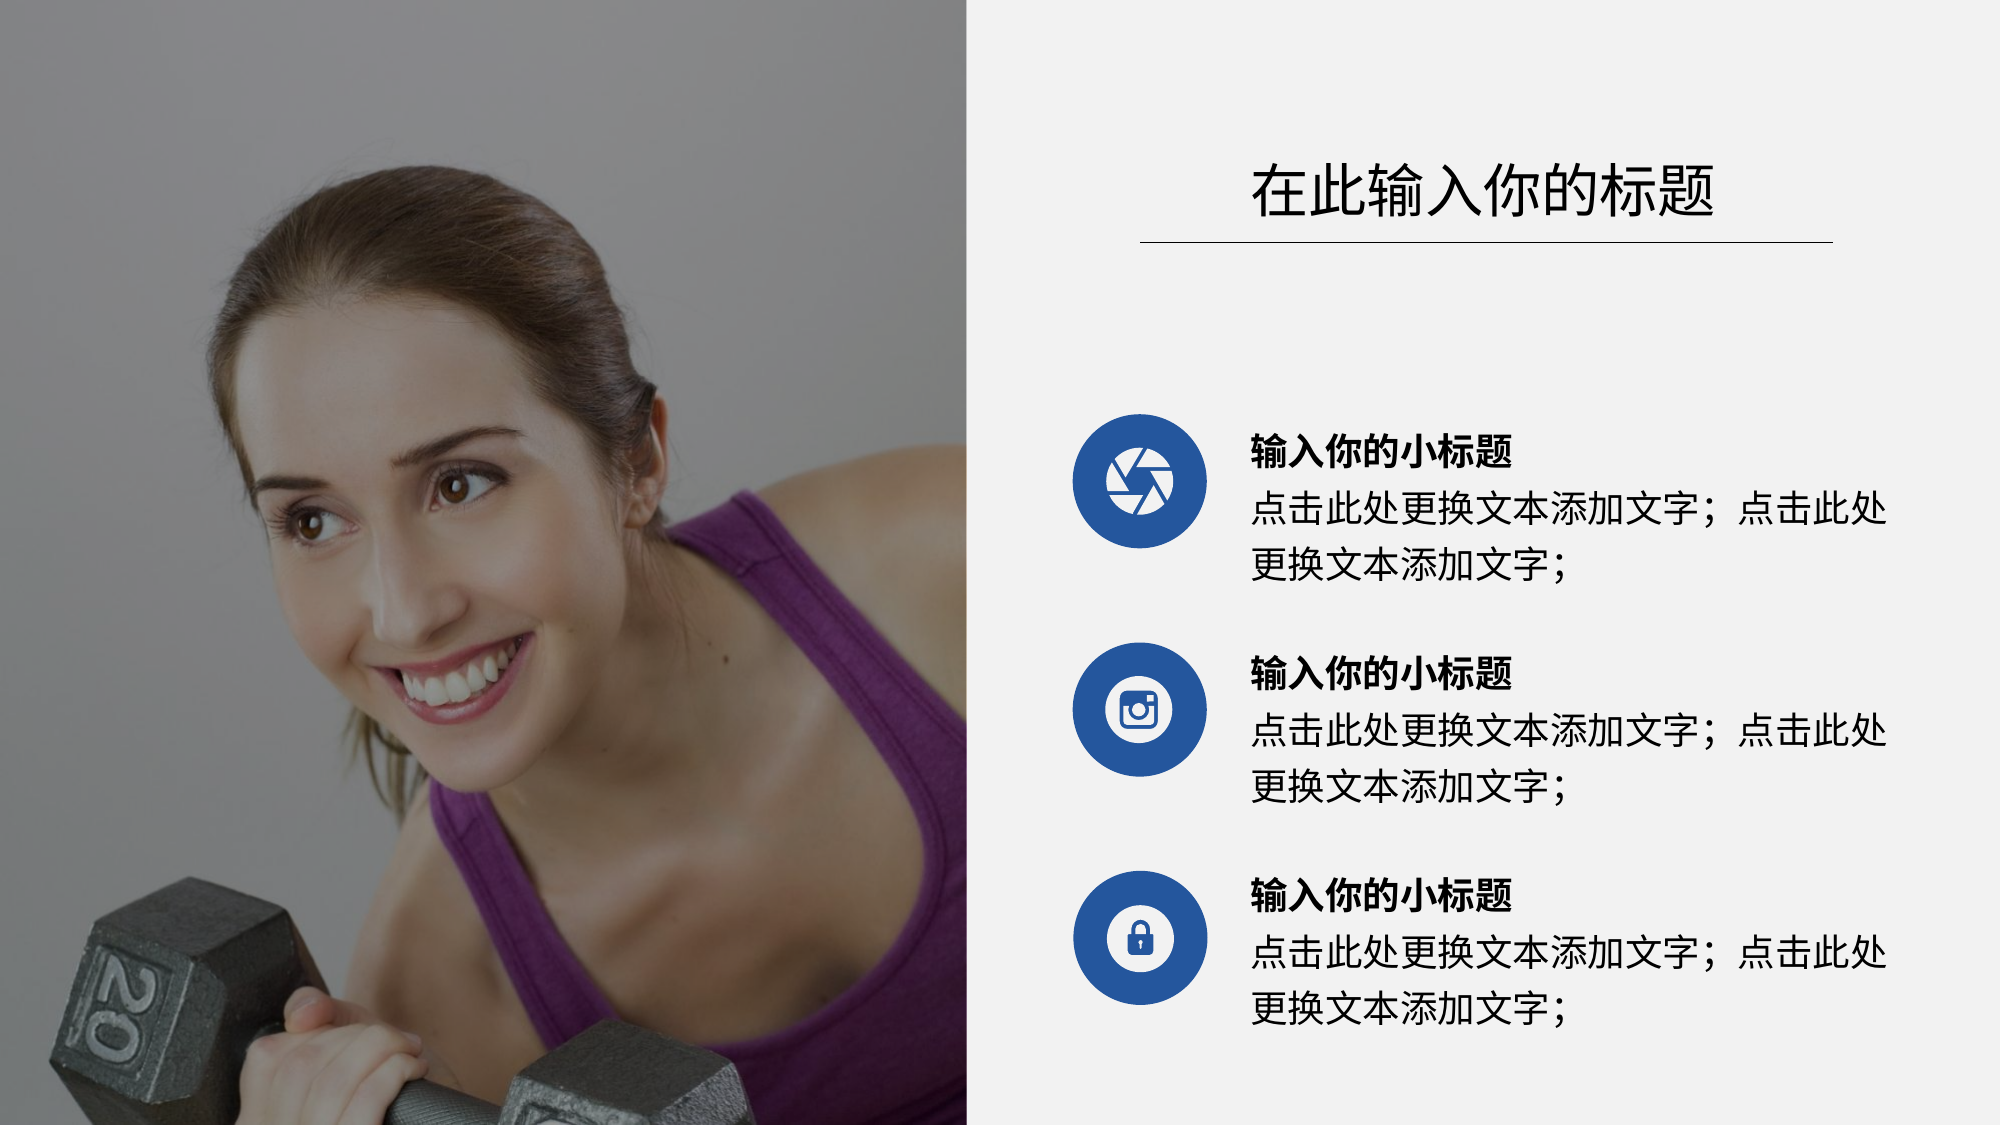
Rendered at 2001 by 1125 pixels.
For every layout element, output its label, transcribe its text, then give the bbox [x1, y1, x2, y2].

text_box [1072, 414, 1207, 549]
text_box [1073, 870, 1208, 1005]
text_box 在此输入你的标题 [1235, 147, 1732, 232]
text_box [1072, 642, 1207, 777]
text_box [0, 0, 967, 1125]
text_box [1226, 627, 1943, 810]
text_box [1226, 849, 1943, 1031]
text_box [1226, 405, 1943, 588]
